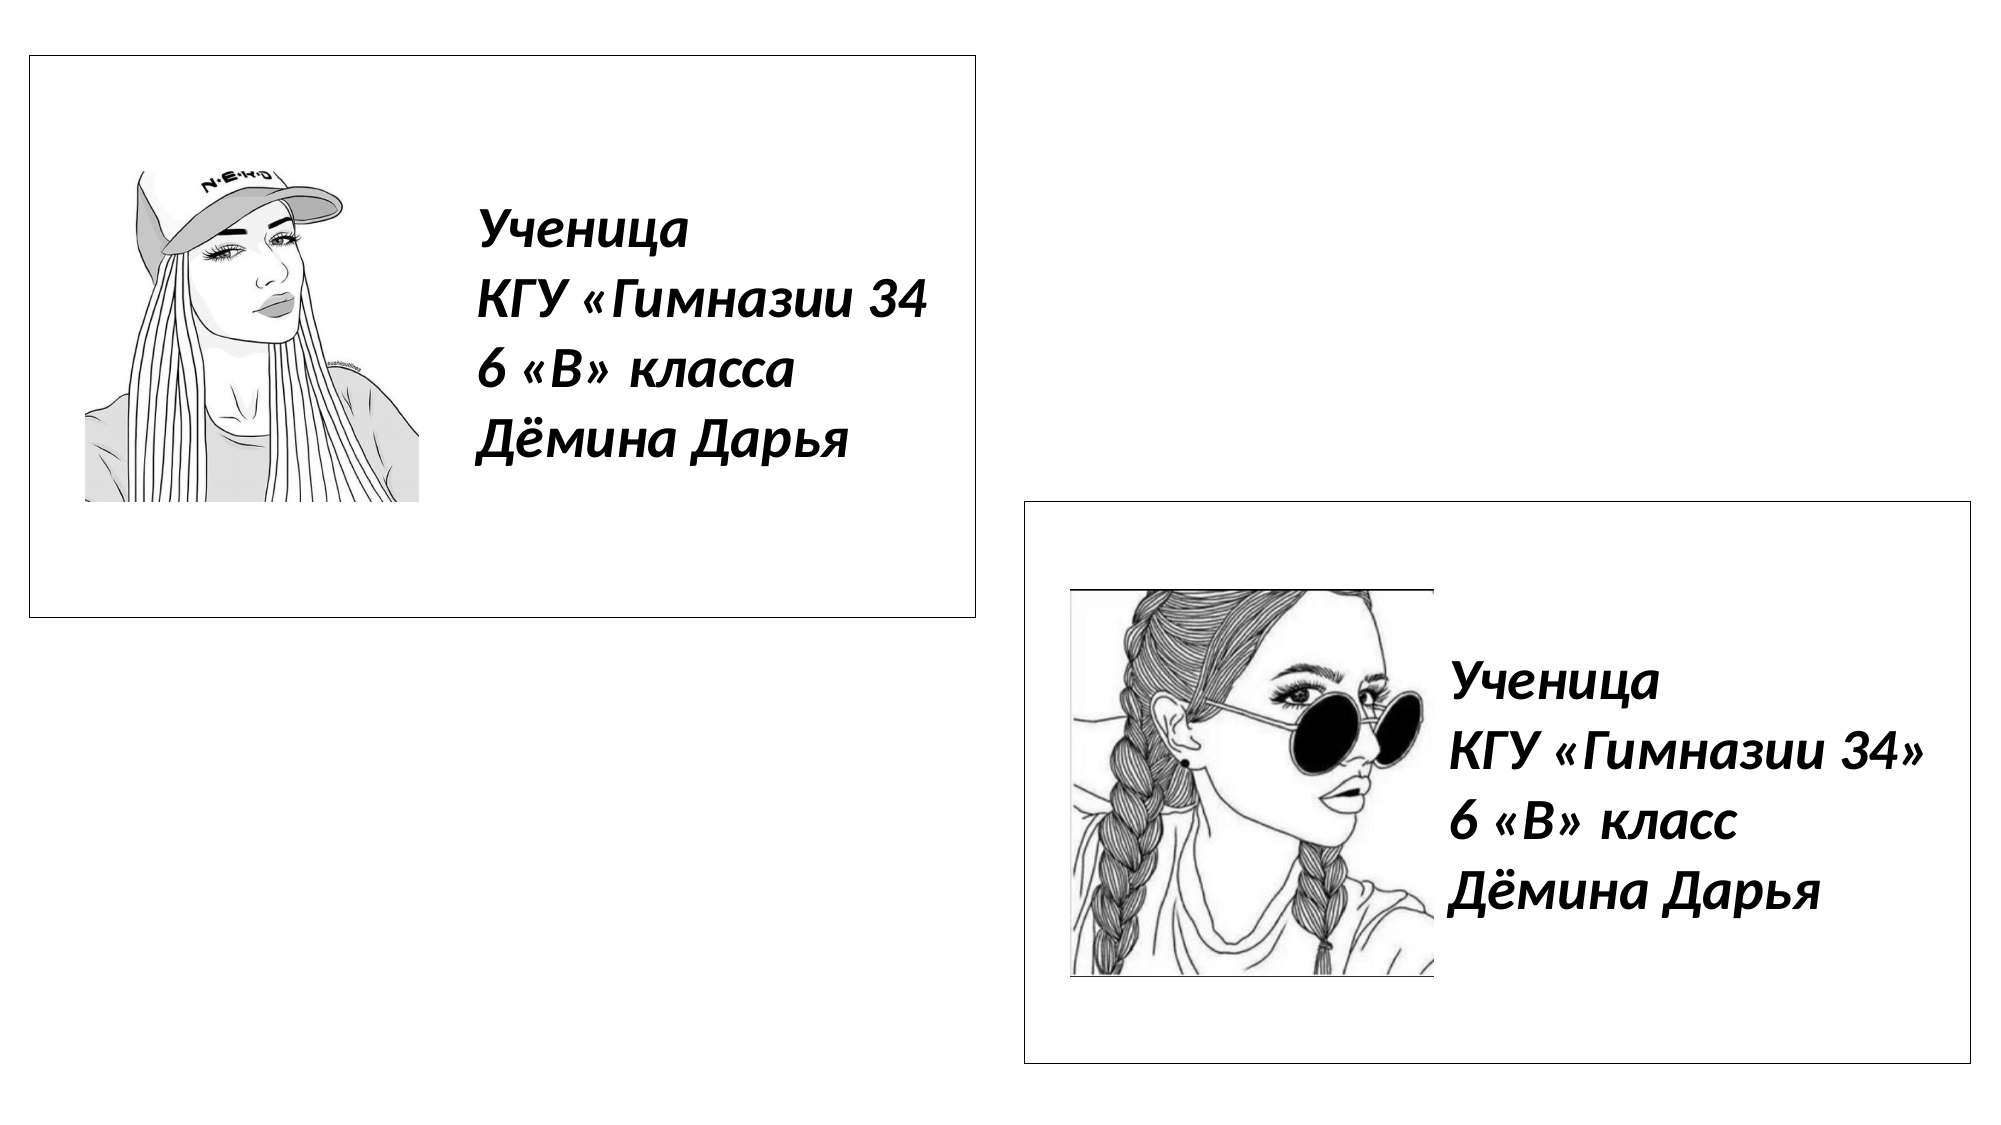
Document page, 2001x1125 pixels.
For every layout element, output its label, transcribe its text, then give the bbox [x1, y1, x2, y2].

picture [1070, 588, 1434, 977]
text_box Ученица КГУ «Гимназии 34» 6 «В» класс Дёмина Дарья [1434, 633, 2000, 929]
text_box [29, 55, 976, 618]
text_box [1024, 501, 1971, 1064]
picture [85, 170, 419, 503]
text_box Ученица КГУ «Гимназии 34 6 «В» класса Дёмина Дарья [462, 181, 1006, 477]
